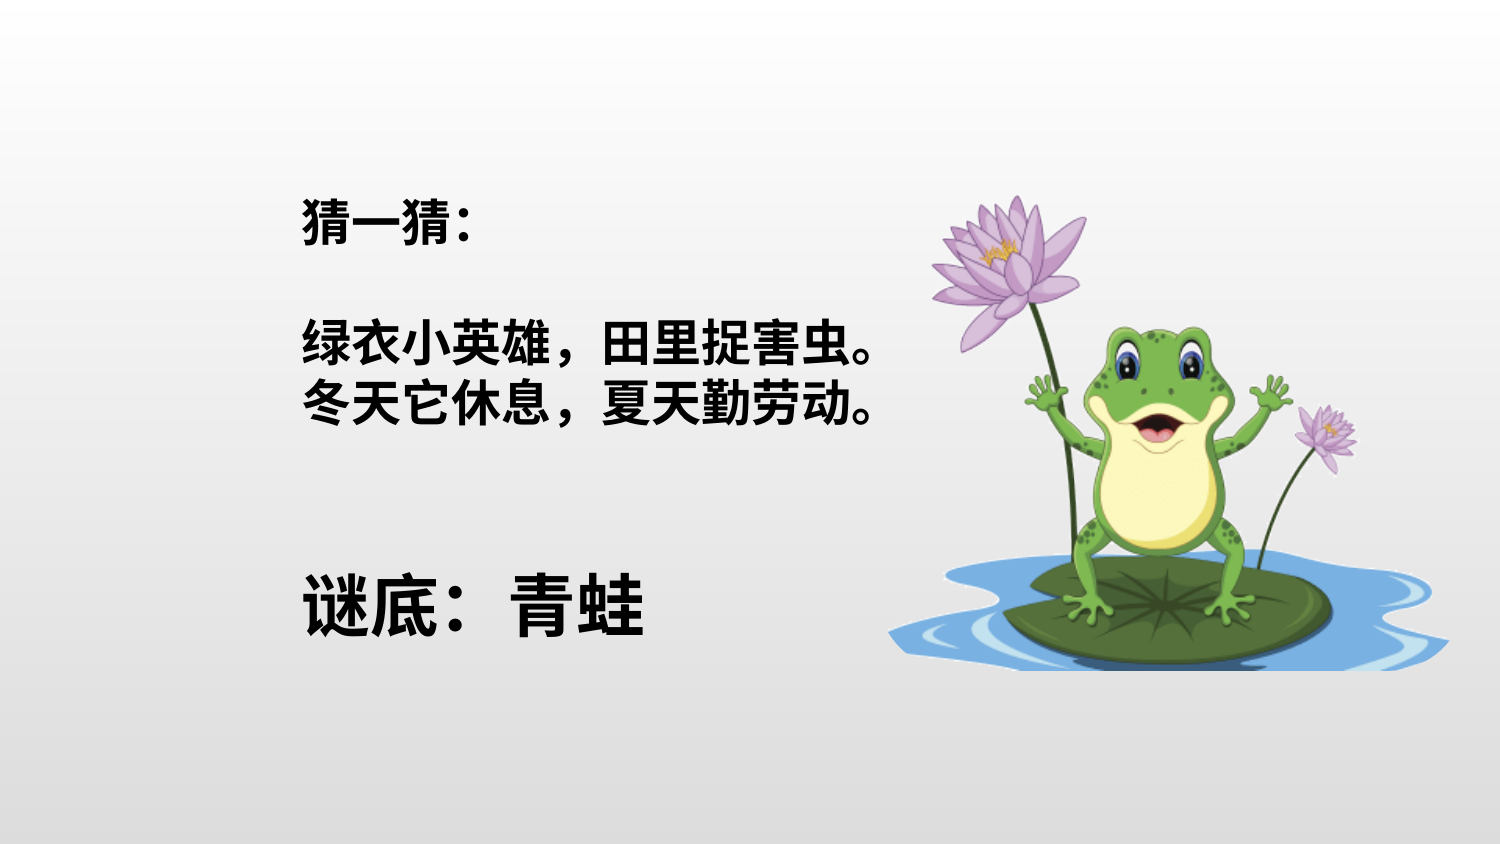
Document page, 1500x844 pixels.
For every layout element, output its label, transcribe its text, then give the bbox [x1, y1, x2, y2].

text_box 猜一猜： 绿衣小英雄，田里捉害虫。 冬天它休息，夏天勤劳动。 [290, 185, 930, 437]
text_box 谜底：青蛙 [290, 556, 679, 651]
picture [876, 195, 1467, 671]
